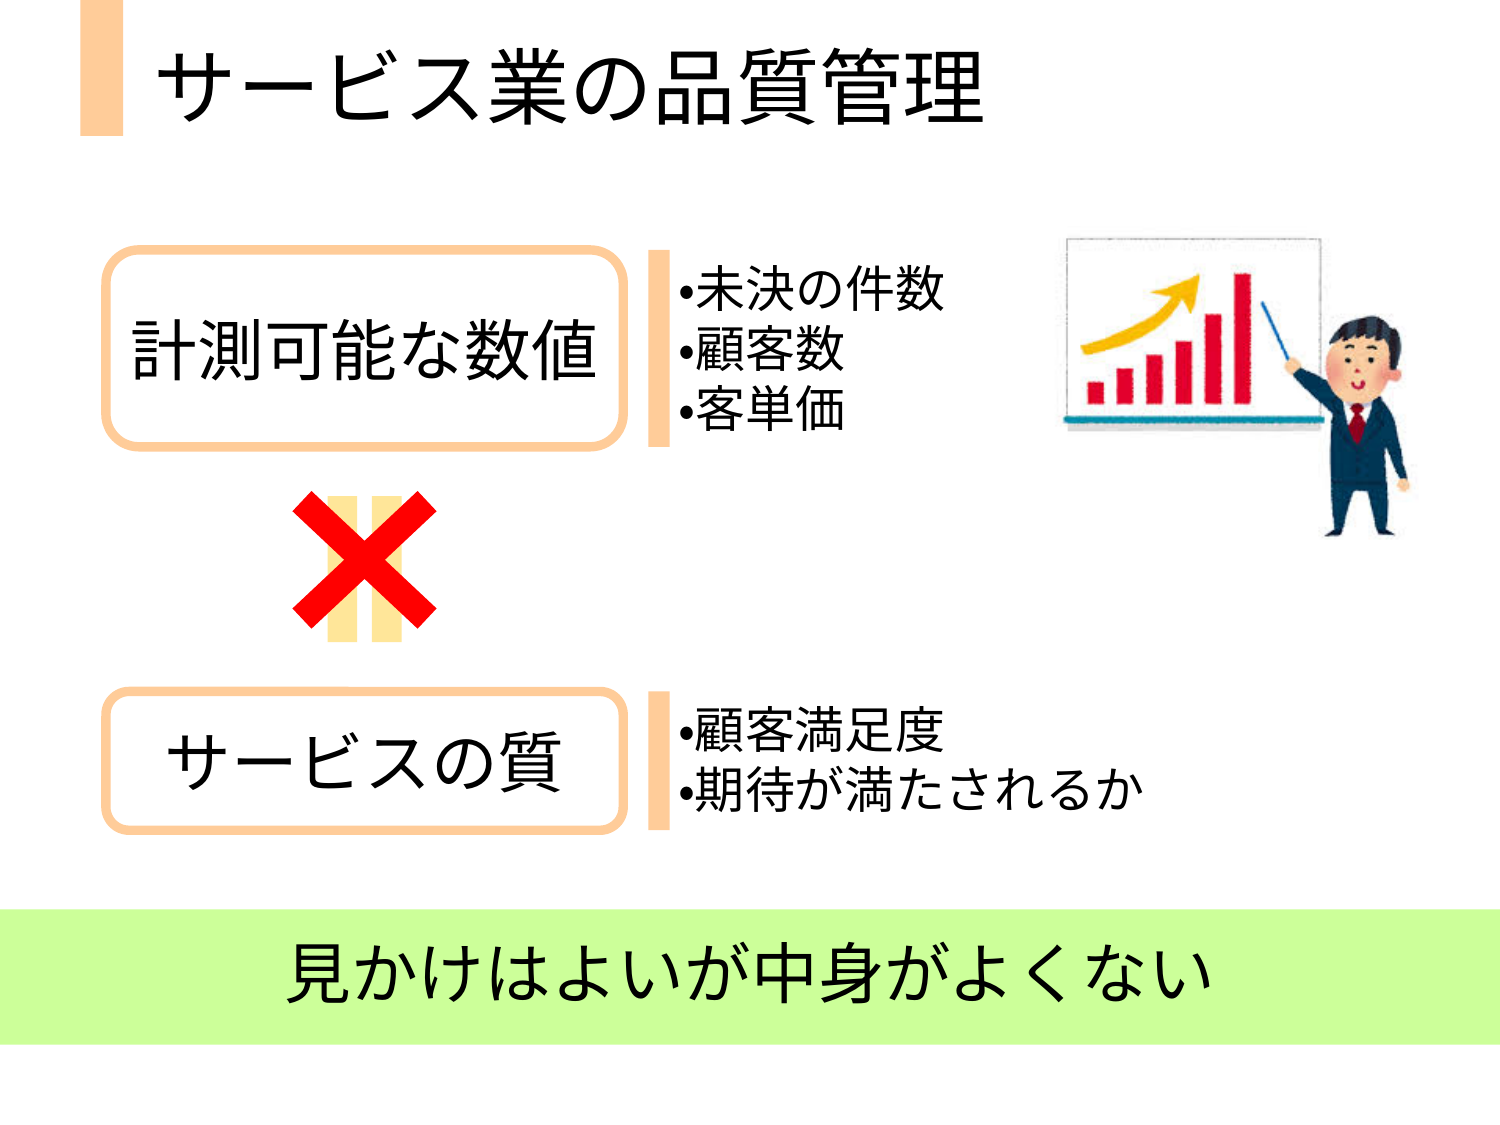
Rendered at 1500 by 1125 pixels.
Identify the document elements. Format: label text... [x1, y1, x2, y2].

text_box サービスの質 [104, 690, 625, 832]
text_box [647, 690, 671, 831]
text_box [371, 588, 403, 643]
text_box [647, 249, 671, 448]
text_box [327, 495, 358, 532]
text_box [290, 489, 439, 631]
text_box 計測可能な数値 [104, 248, 625, 448]
text_box [79, 0, 124, 137]
text_box [388, 546, 403, 574]
text_box ・未決の件数 ・顧客数 ・客単価 [671, 249, 1043, 445]
title サービス業の品質管理 [138, 24, 1433, 160]
picture [1043, 226, 1433, 543]
text_box 見かけはよいが中身がよくない [0, 909, 1500, 1045]
text_box [327, 588, 358, 643]
text_box [371, 495, 403, 532]
text_box [327, 547, 341, 573]
text_box ・顧客満足度 ・期待が満たされるか [671, 691, 1204, 827]
